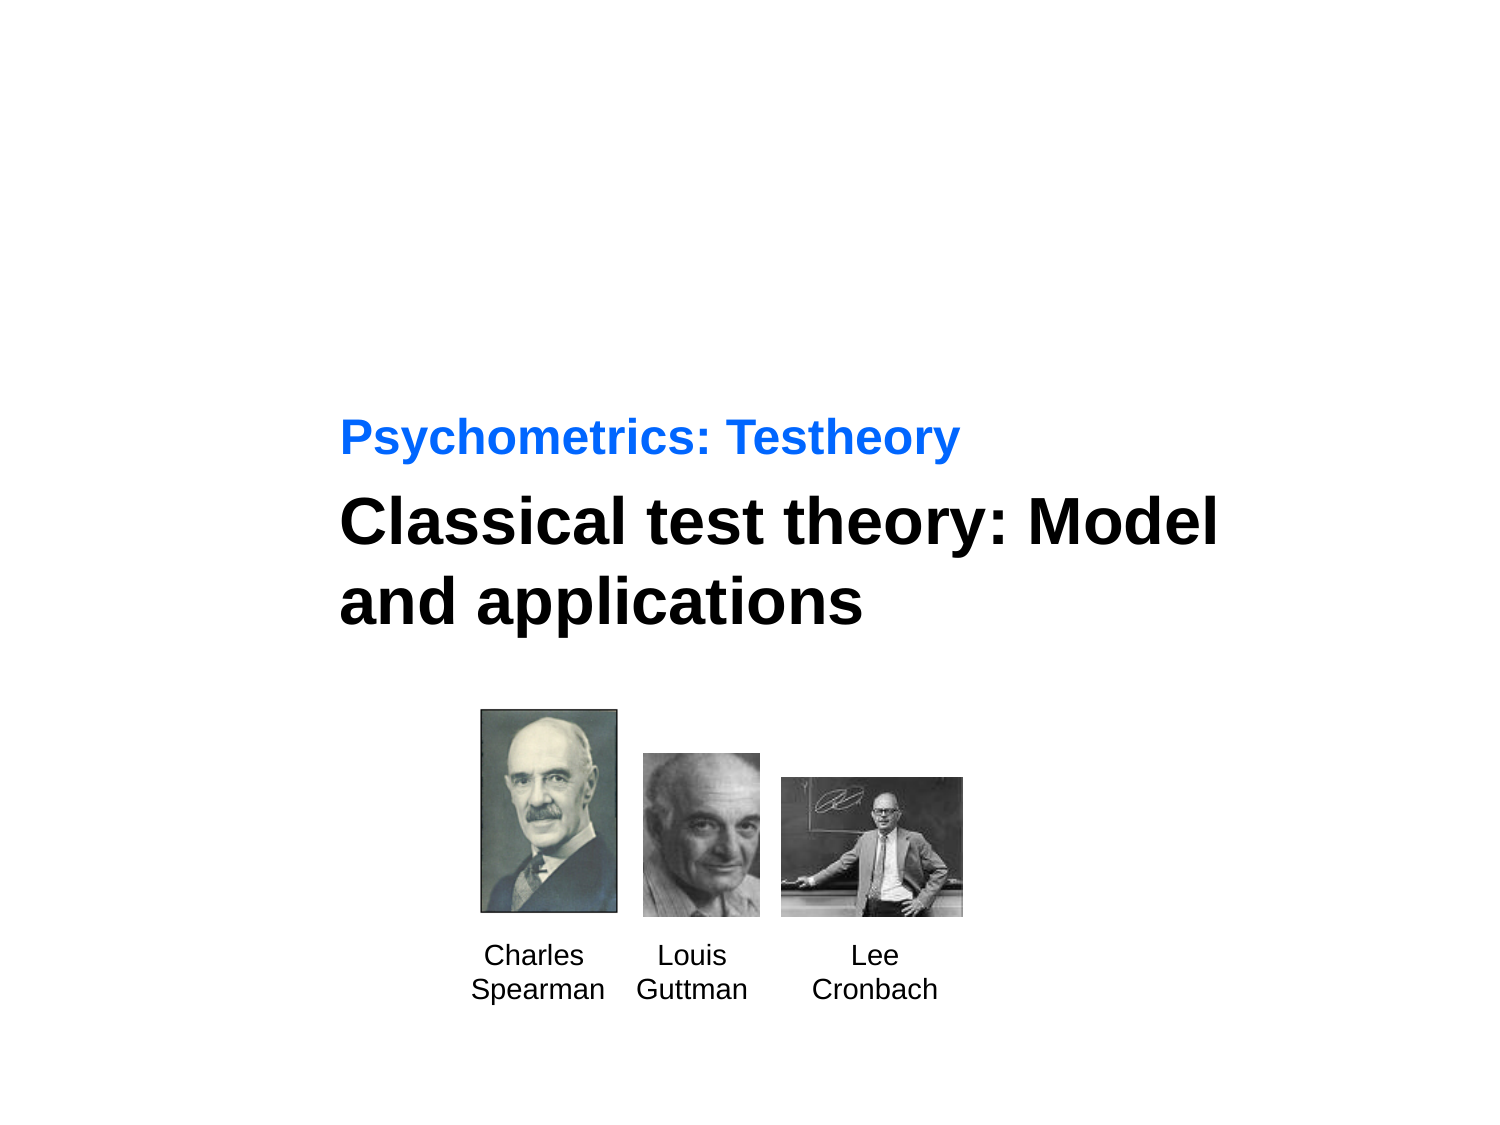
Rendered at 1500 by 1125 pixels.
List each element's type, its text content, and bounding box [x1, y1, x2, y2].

text_box Louis Guttman [621, 928, 764, 1014]
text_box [478, 703, 623, 918]
text_box Lee Cronbach [797, 928, 962, 1014]
text_box Charles Spearman [455, 928, 621, 1014]
subtitle Psychometrics: Testheory Classical test theory: Model and applications [324, 396, 1347, 1106]
picture [643, 752, 760, 918]
picture [780, 777, 963, 918]
